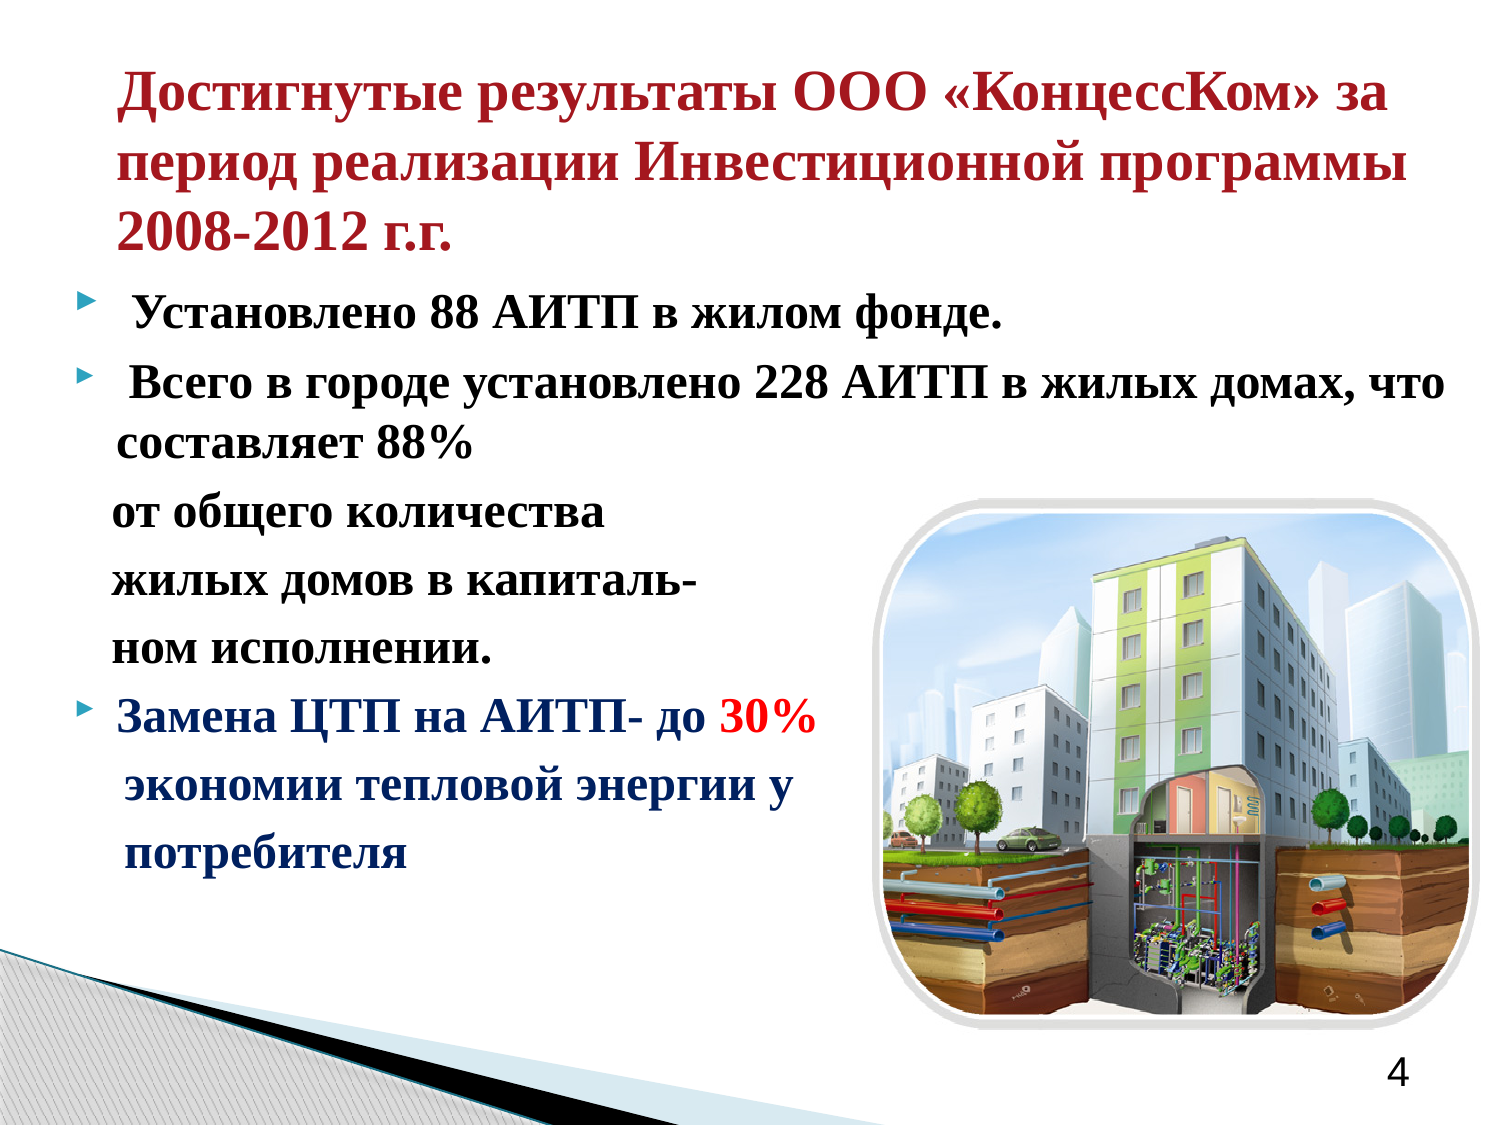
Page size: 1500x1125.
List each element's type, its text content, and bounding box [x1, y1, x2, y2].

list Достигнутые результаты ООО «КонцессКом» за период реализации Инвестиционной программы 2008-2012 г.г. Установлено 88 АИТП в жилом фонде. Всего в городе установлено 228 АИТП в жилых домах, что составляет 88% от общего количества жилых домов в капиталь- ном исполнении. Замена ЦТП на АИТП- до 30% экономии тепловой энергии у потребителя [41, 45, 1471, 1059]
picture [867, 494, 1483, 1036]
slide_number 4 [1074, 1048, 1425, 1103]
